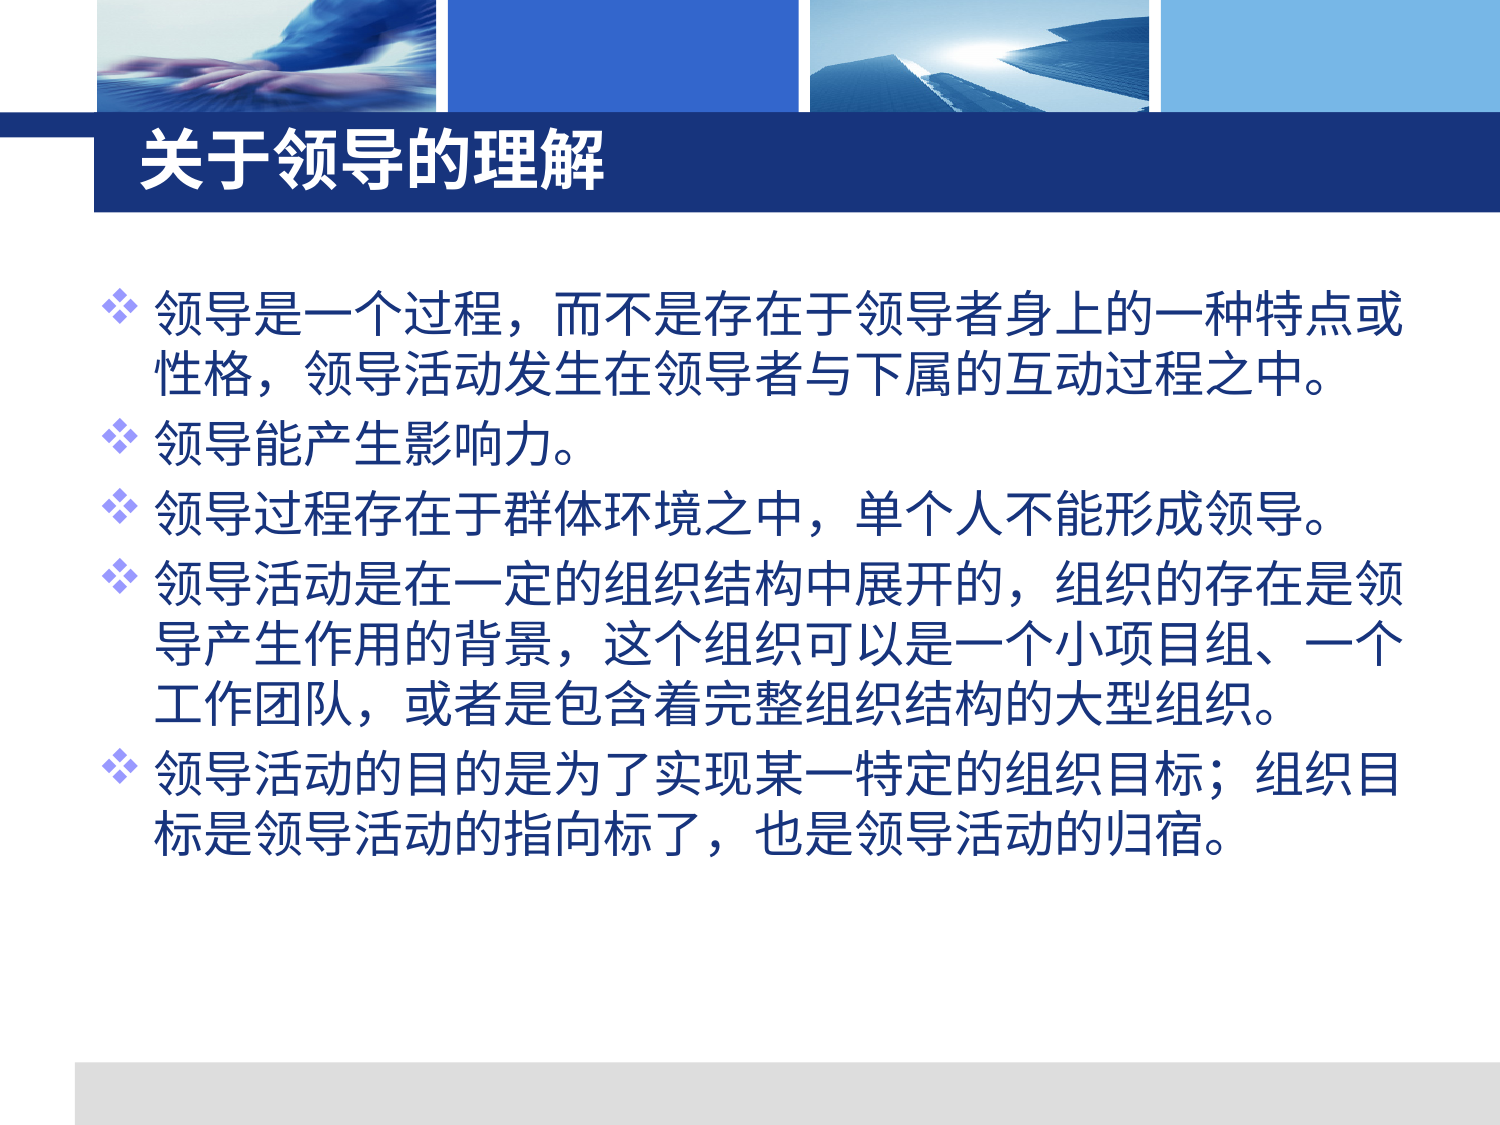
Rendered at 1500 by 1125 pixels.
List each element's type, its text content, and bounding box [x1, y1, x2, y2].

picture [97, 0, 437, 112]
title 关于领导的理解 [123, 78, 1312, 237]
list 领导是一个过程，而不是存在于领导者身上的一种特点或性格，领导活动发生在领导者与下属的互动过程之中。 领导能产生影响力。 领导过程存在于群体环境之中，单个人不能形成领导。 领导活动是在一定的组织结构中展开的，组织的存在是领导产生作用的背景，这个组织可以是一个小项目组、一个工作团队，或者是包含着完整组织结构的大型组织。 领导活动的目的是为了实现某一特定的组织目标；组织目标是领导活动的指向标了，也是领导活动的归宿。 [82, 275, 1425, 963]
picture [810, 0, 1150, 78]
